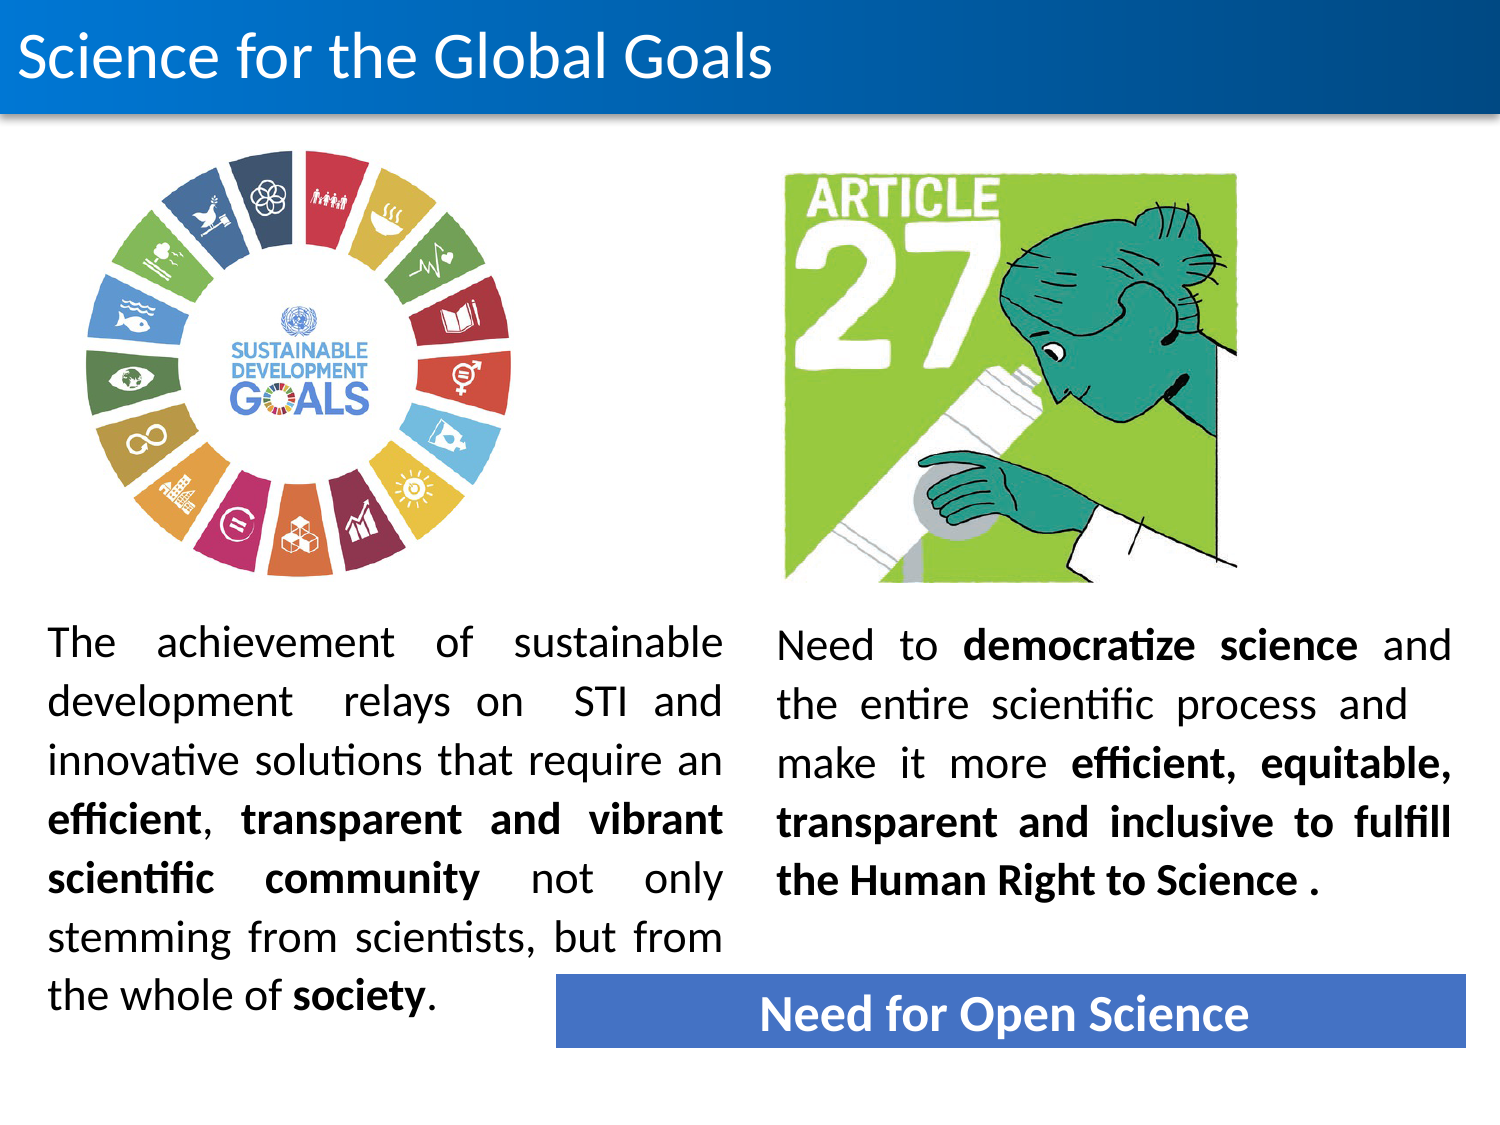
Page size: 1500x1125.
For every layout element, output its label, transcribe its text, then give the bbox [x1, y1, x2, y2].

text_box Science for the Global Goals [2, 13, 1500, 99]
text_box Need for Open Science [553, 971, 1469, 1051]
text_box Need to democratize science and the entire scientific process and make it more efficient, equitable, transparent and inclusive to fulfill the Human Right to Science . [761, 603, 1468, 913]
picture [82, 149, 514, 582]
picture [775, 159, 1246, 592]
text_box The achievement of sustainable development relays on STI and innovative solutions that require an efficient, transparent and vibrant scientific community not only stemming from scientists, but from the whole of society. [32, 600, 739, 1028]
